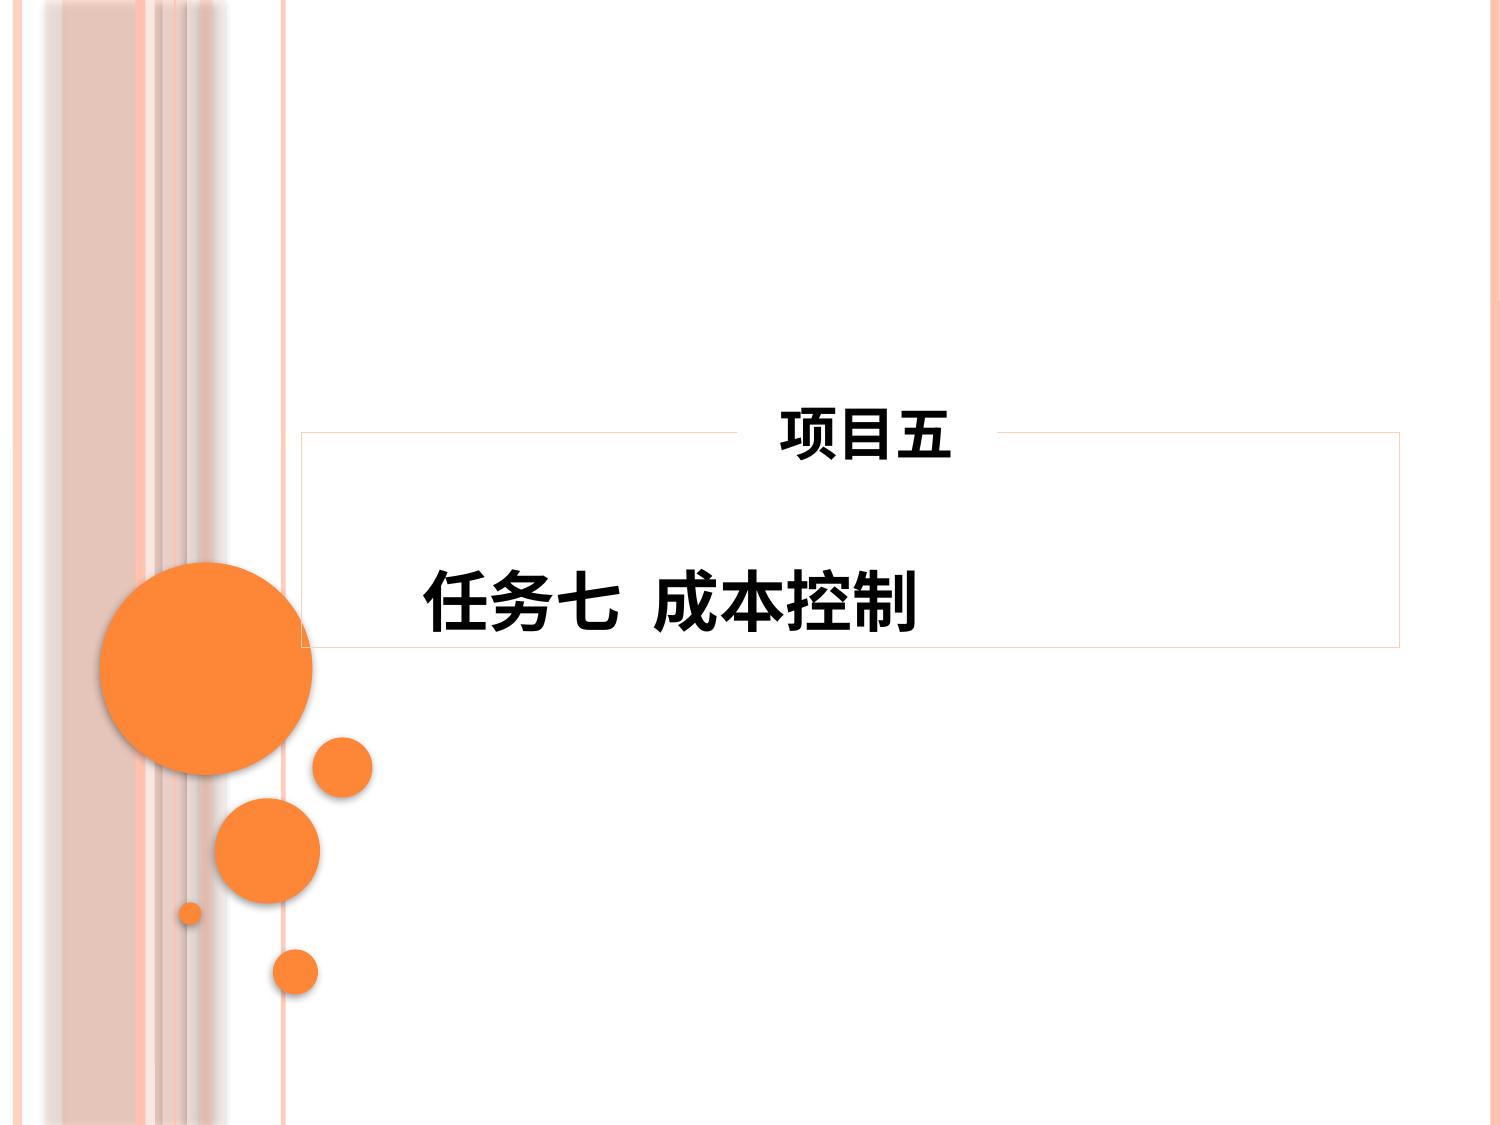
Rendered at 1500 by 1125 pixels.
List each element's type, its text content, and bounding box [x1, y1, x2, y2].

text_box 项目五 [737, 389, 998, 475]
text_box 任务七 成本控制 [301, 432, 1400, 648]
